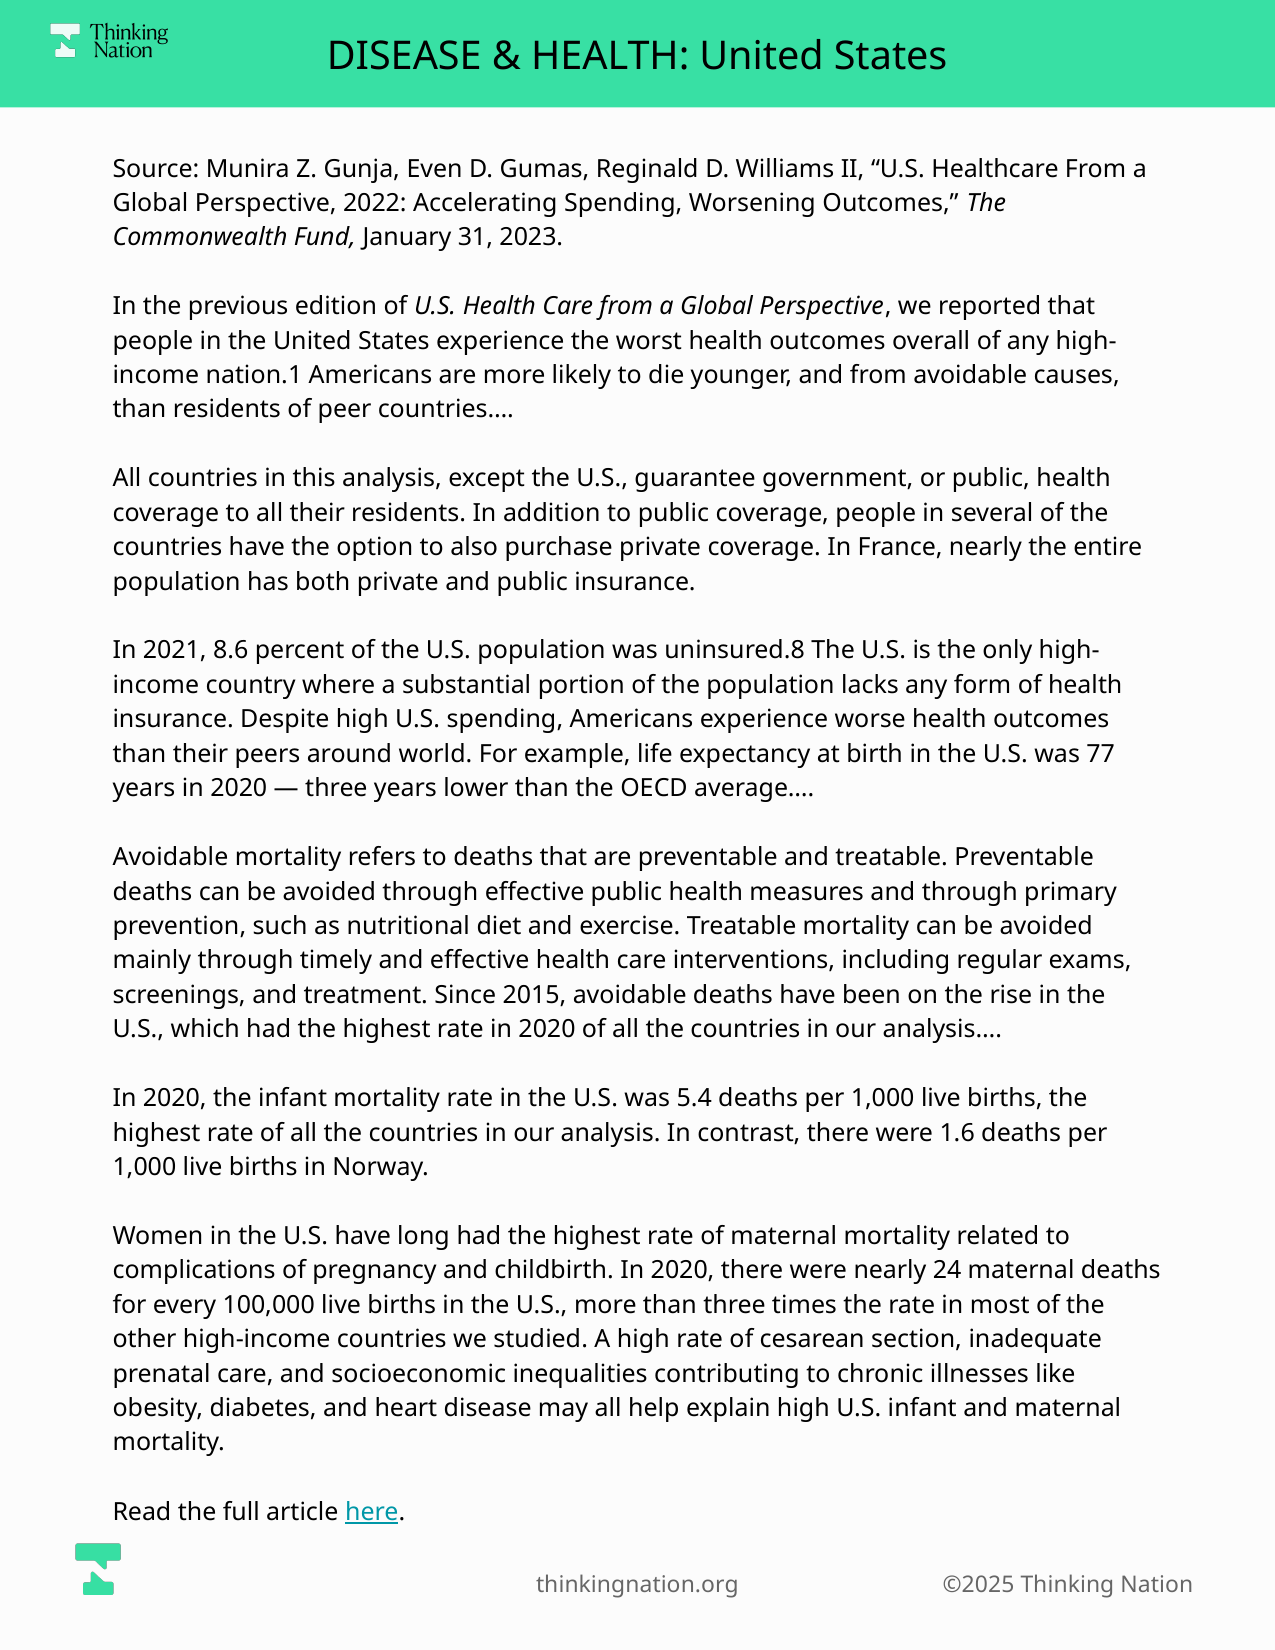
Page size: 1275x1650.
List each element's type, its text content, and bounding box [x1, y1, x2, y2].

text_box DISEASE & HEALTH: United States [0, 0, 1275, 108]
text_box Source: Munira Z. Gunja, Even D. Gumas, Reginald D. Williams II, “U.S. Healthcare From a Global Perspective, 2022: Accelerating Spending, Worsening Outcomes,” The Commonwealth Fund, January 31, 2023. In the previous edition of U.S. Health Care from a Global Perspective, we reported that people in the United States experience the worst health outcomes overall of any high-income nation.1 Americans are more likely to die younger, and from avoidable causes, than residents of peer countries…. All countries in this analysis, except the U.S., guarantee government, or public, health coverage to all their residents. In addition to public coverage, people in several of the countries have the option to also purchase private coverage. In France, nearly the entire population has both private and public insurance. In 2021, 8.6 percent of the U.S. population was uninsured.8 The U.S. is the only high-income country where a substantial portion of the population lacks any form of health insurance. Despite high U.S. spending, Americans experience worse health outcomes than their peers around world. For example, life expectancy at birth in the U.S. was 77 years in 2020 — three years lower than the OECD average…. Avoidable mortality refers to deaths that are preventable and treatable. Preventable deaths can be avoided through effective public health measures and through primary prevention, such as nutritional diet and exercise. Treatable mortality can be avoided mainly through timely and effective health care interventions, including regular exams, screenings, and treatment. Since 2015, avoidable deaths have been on the rise in the U.S., which had the highest rate in 2020 of all the countries in our analysis…. In 2020, the infant mortality rate in the U.S. was 5.4 deaths per 1,000 live births, the highest rate of all the countries in our analysis. In contrast, there were 1.6 deaths per 1,000 live births in Norway. Women in the U.S. have long had the highest rate of maternal mortality related to complications of pregnancy and childbirth. In 2020, there were nearly 24 maternal deaths for every 100,000 live births in the U.S., more than three times the rate in most of the other high-income countries we studied. A high rate of cesarean section, inadequate prenatal care, and socioeconomic inequalities contributing to chronic illnesses like obesity, diabetes, and heart disease may all help explain high U.S. infant and maternal mortality. Read the full article here. [97, 132, 1178, 1545]
text_box ©2025 Thinking Nation [907, 1553, 1210, 1605]
picture [62, 1533, 134, 1605]
text_box thinkingnation.org [486, 1553, 789, 1605]
picture [36, 12, 172, 69]
